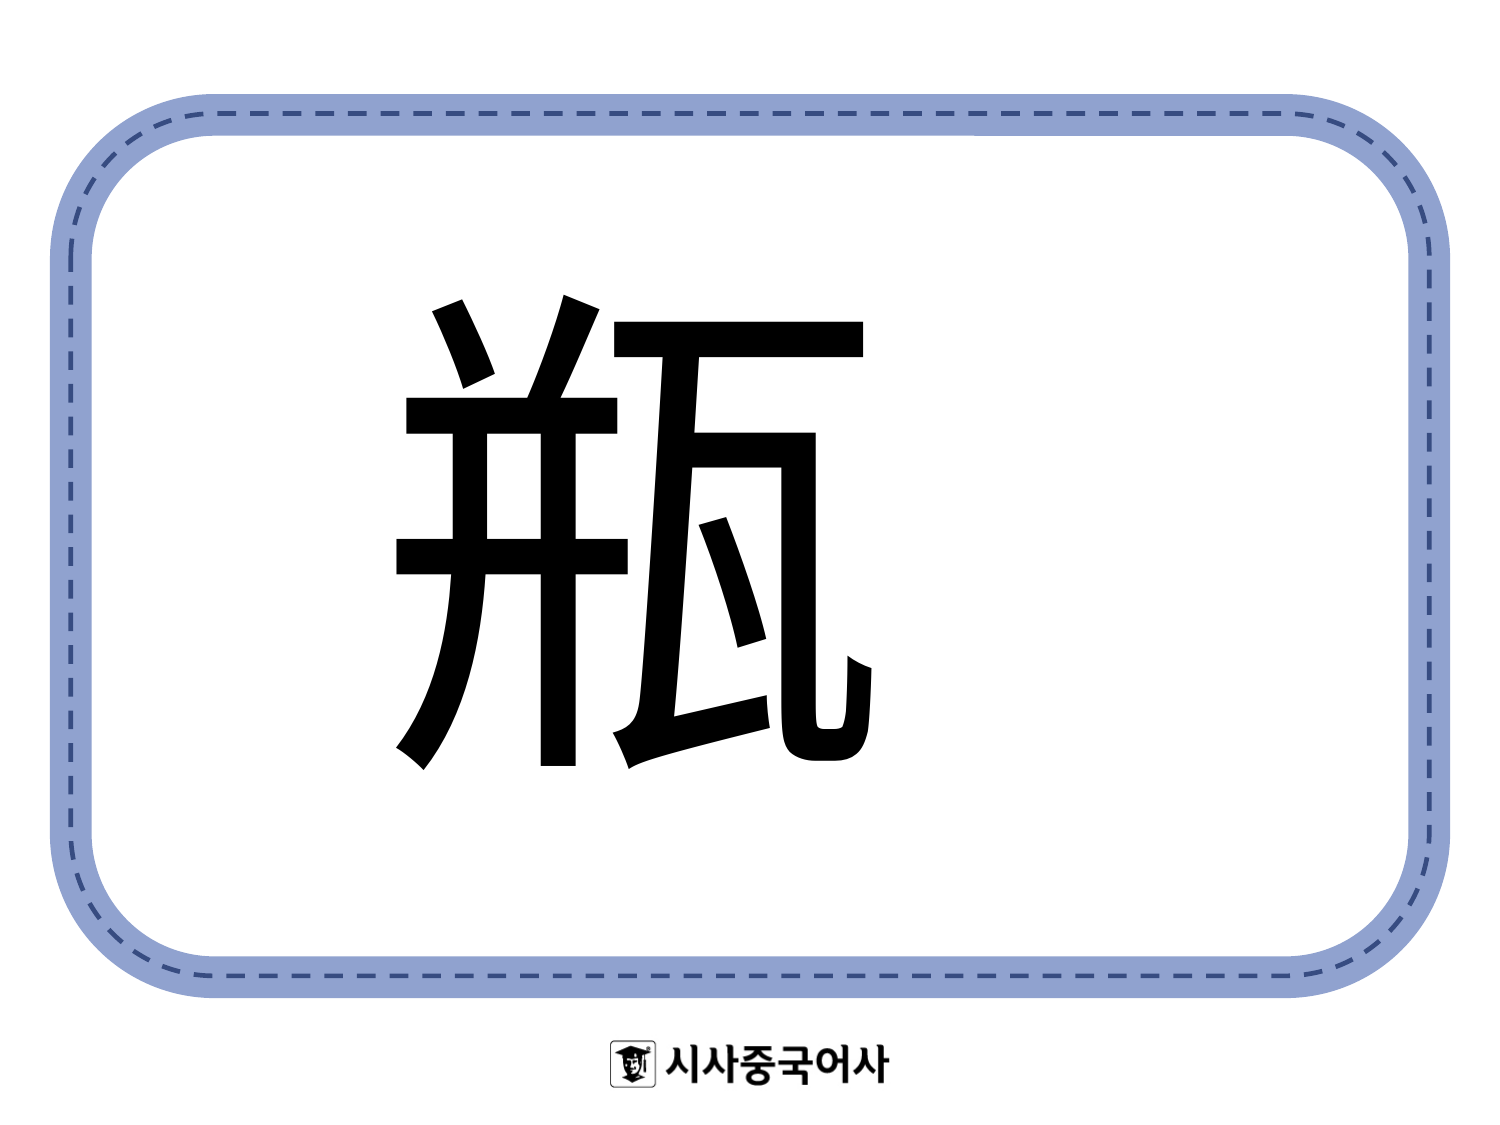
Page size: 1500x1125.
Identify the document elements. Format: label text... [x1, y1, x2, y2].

picture [602, 1034, 898, 1094]
text_box 瓶 [145, 189, 1354, 853]
